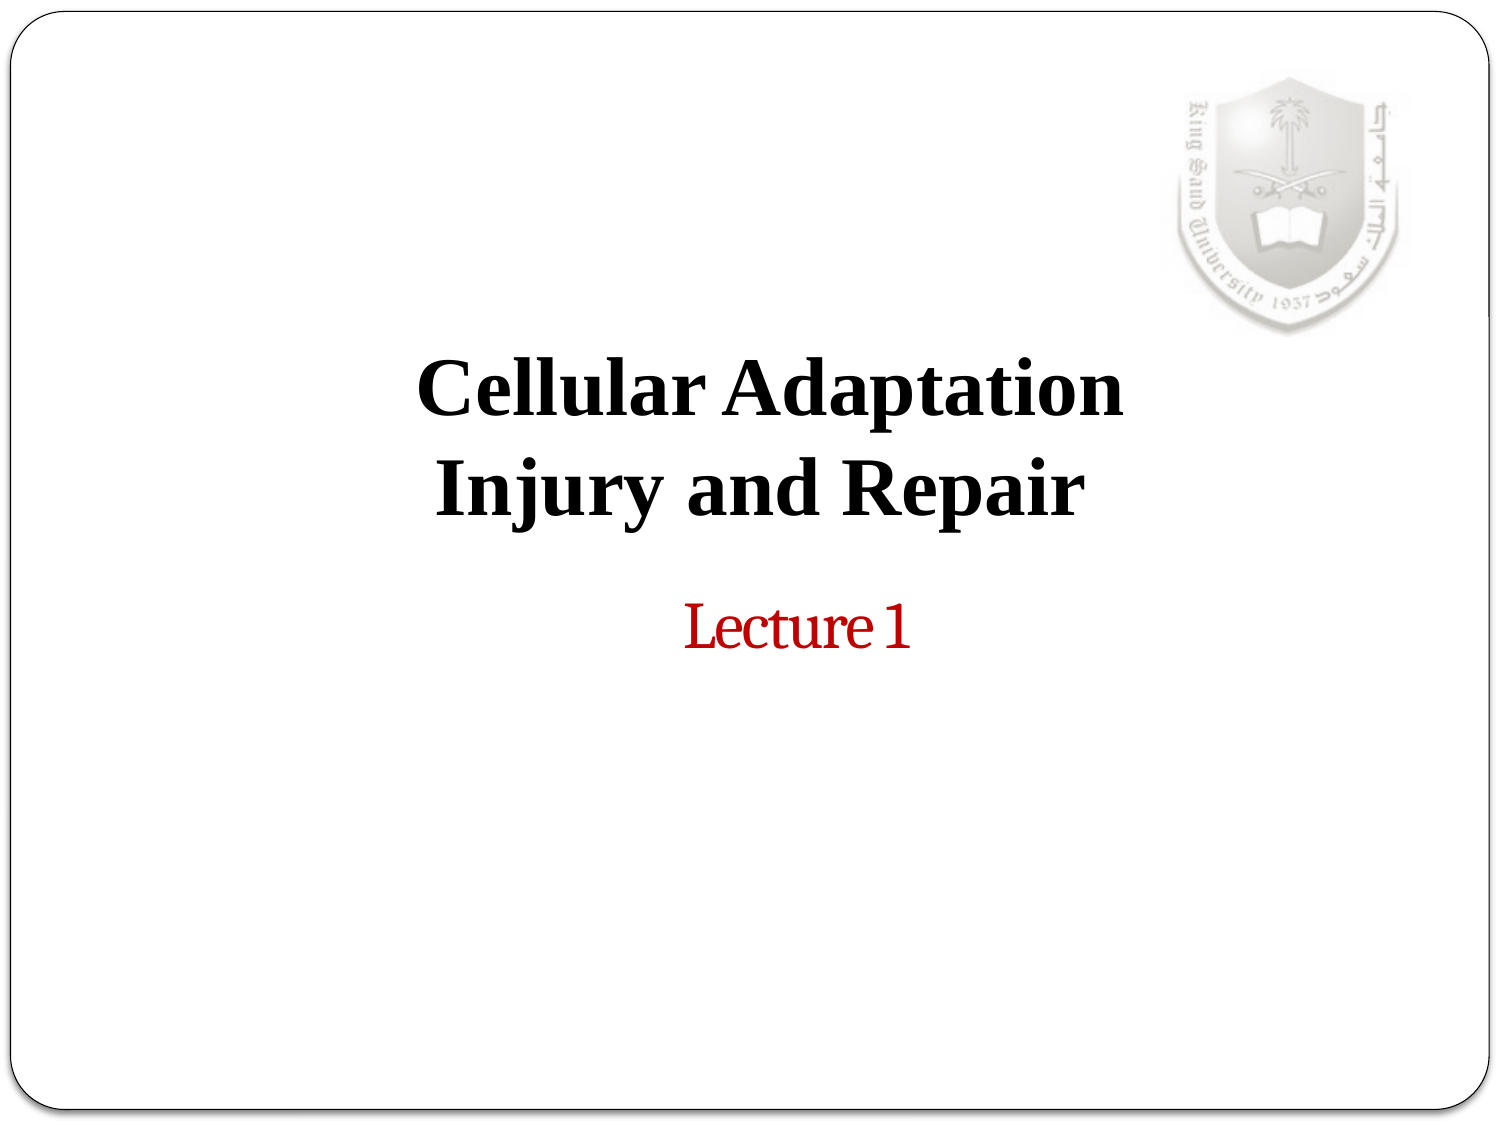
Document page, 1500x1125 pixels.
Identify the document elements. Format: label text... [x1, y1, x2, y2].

text_box Lecture 1 [668, 574, 925, 669]
text_box Cellular Adaptation Injury and Repair [137, 324, 1404, 740]
picture [1160, 68, 1419, 338]
